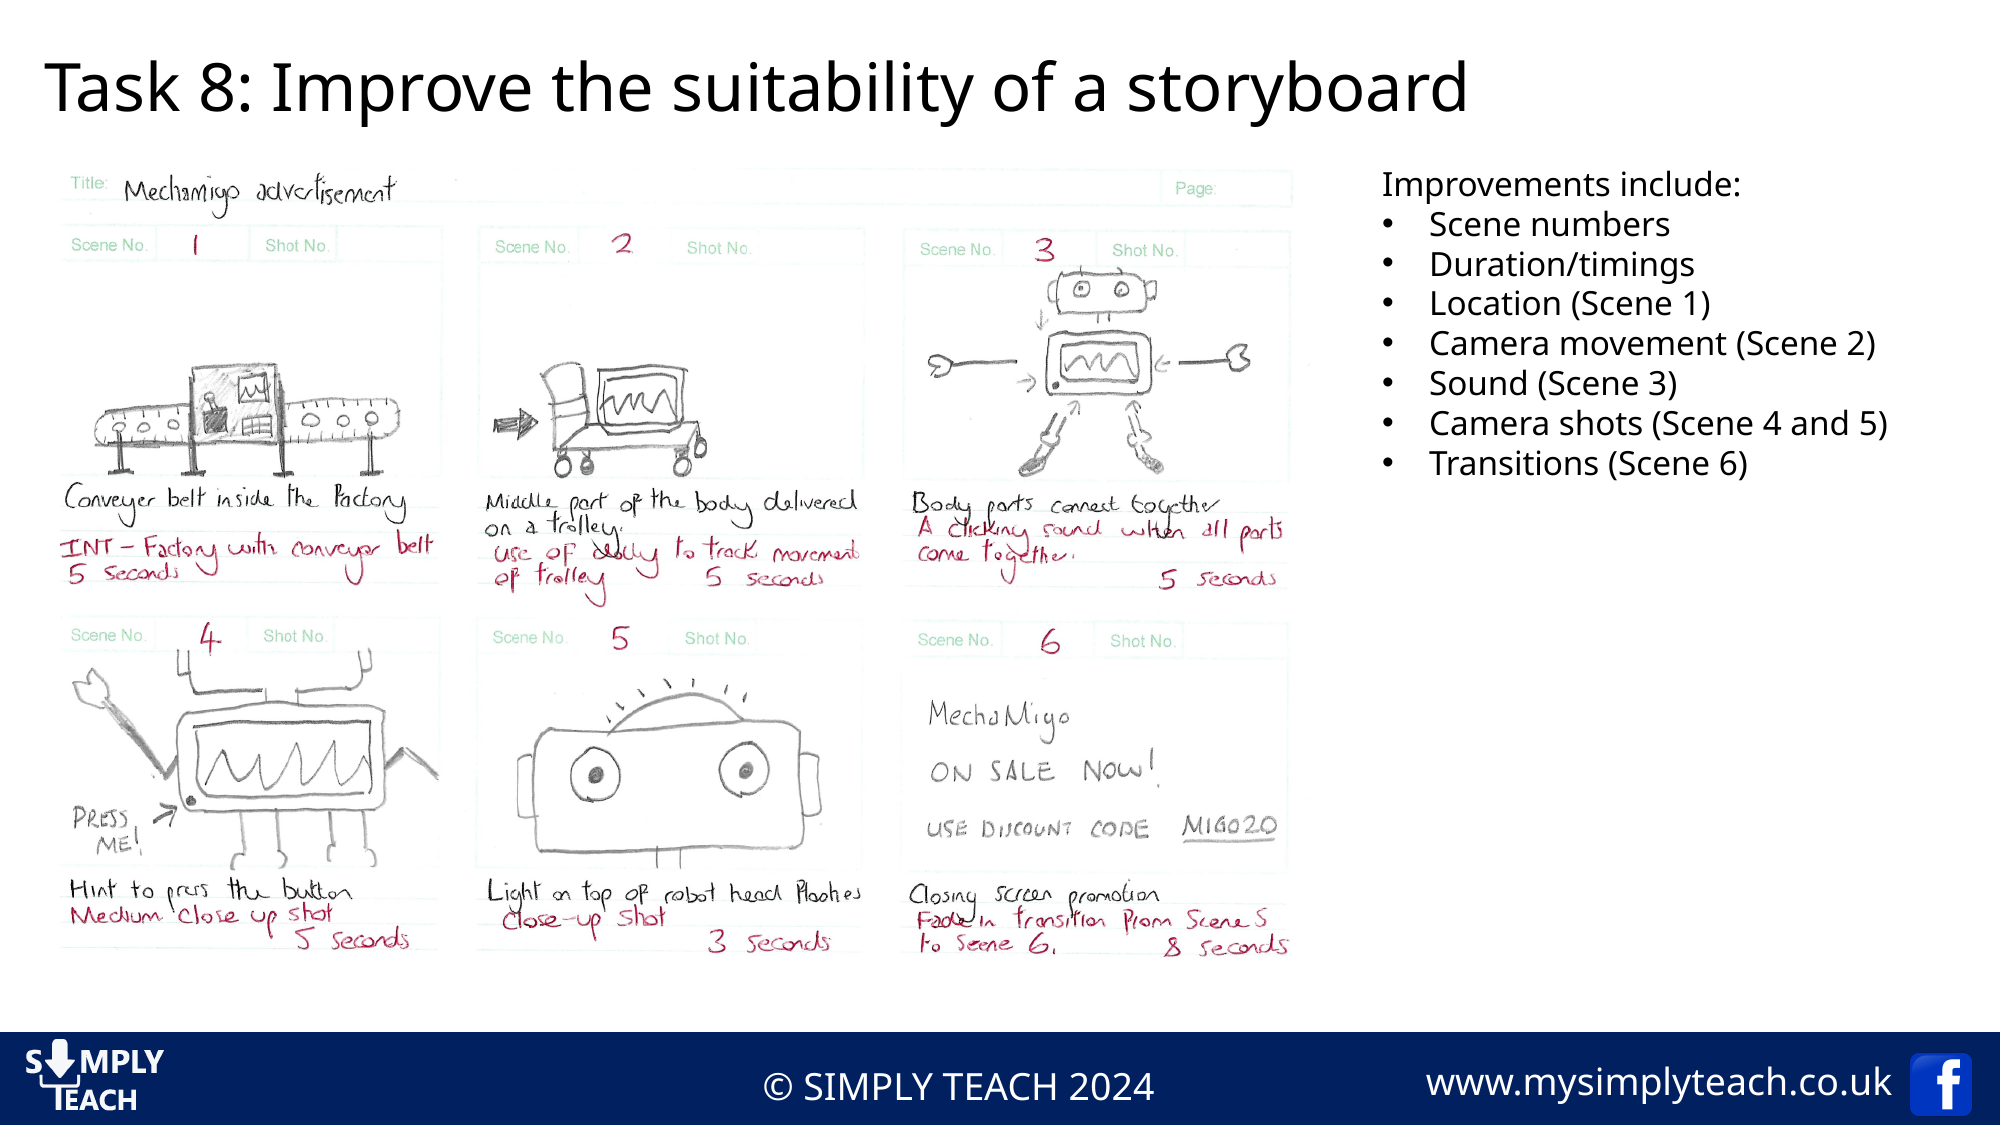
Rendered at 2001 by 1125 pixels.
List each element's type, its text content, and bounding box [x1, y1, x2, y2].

picture [1907, 1050, 1976, 1119]
text_box [0, 1032, 2000, 1125]
picture [15, 1033, 182, 1122]
text_box Task 8: Improve the suitability of a storyboard [29, 37, 1795, 133]
text_box www.mysimplyteach.co.uk [1411, 1050, 1907, 1111]
text_box © SIMPLY TEACH 2024 [621, 1055, 1296, 1115]
text_box Improvements include: Scene numbers Duration/timings Location (Scene 1) Camera movement (Scene 2) Sound (Scene 3) Camera shots (Scene 4 and 5) Transitions (Scene 6) [1367, 155, 1942, 490]
picture [60, 168, 1319, 957]
